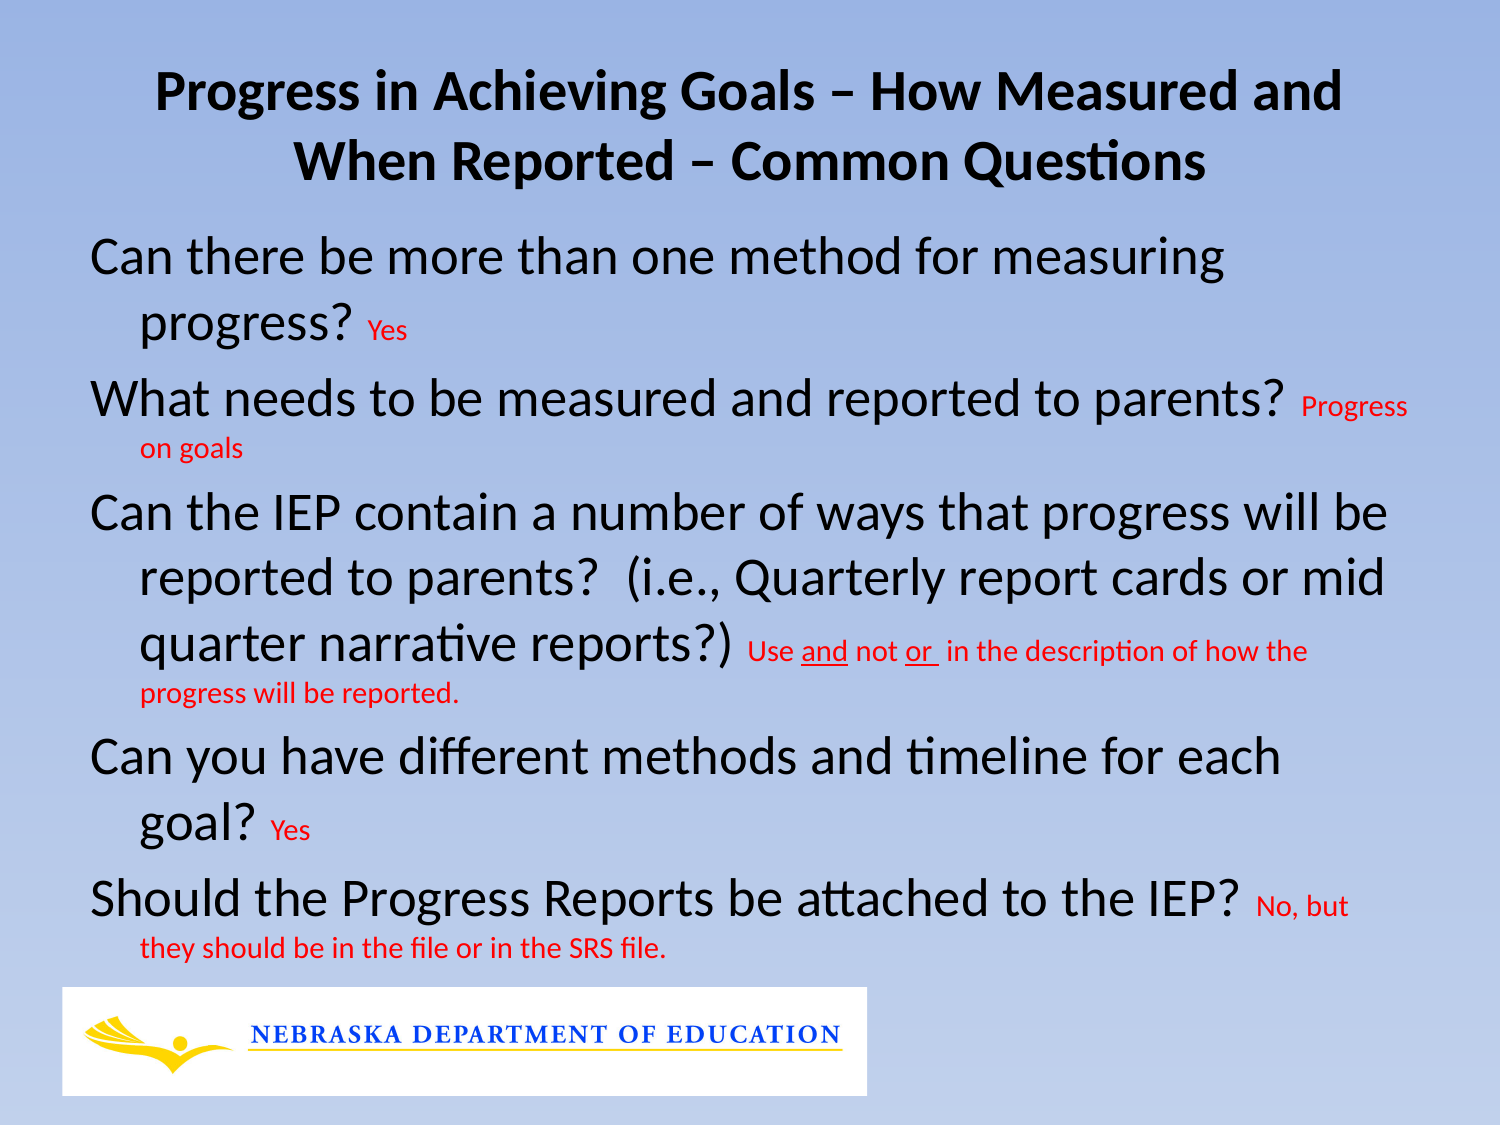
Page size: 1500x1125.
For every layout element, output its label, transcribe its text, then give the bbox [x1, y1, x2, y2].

picture [62, 987, 868, 1096]
title Progress in Achieving Goals – How Measured and When Reported – Common Questions [75, 45, 1425, 200]
list Can there be more than one method for measuring progress? Yes What needs to be measured and reported to parents? Progress on goals Can the IEP contain a number of ways that progress will be reported to parents? (i.e., Quarterly report cards or mid quarter narrative reports?) Use and not or in the description of how the progress will be reported. Can you have different methods and timeline for each goal? Yes Should the Progress Reports be attached to the IEP? No, but they should be in the file or in the SRS file. [75, 212, 1425, 975]
